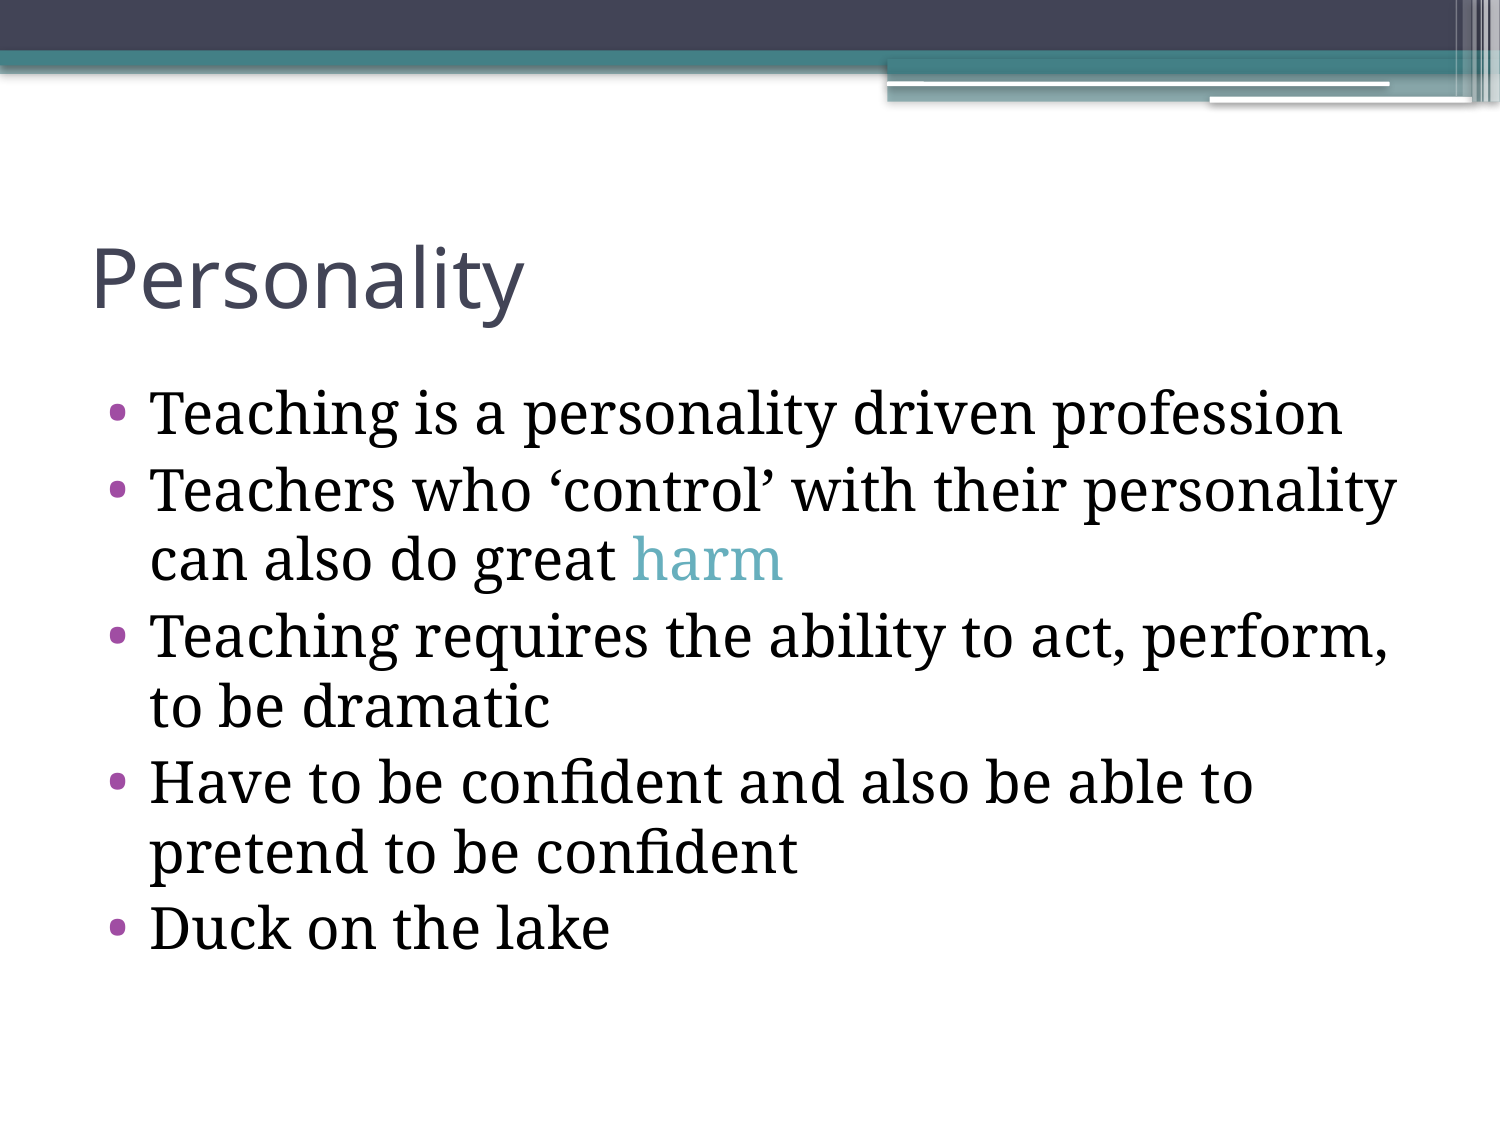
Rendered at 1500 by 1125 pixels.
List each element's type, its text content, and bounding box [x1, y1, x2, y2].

title Personality [75, 187, 1425, 363]
list Teaching is a personality driven profession Teachers who ‘control’ with their personality can also do great harm Teaching requires the ability to act, perform, to be dramatic Have to be confident and also be able to pretend to be confident Duck on the lake [75, 368, 1425, 1079]
